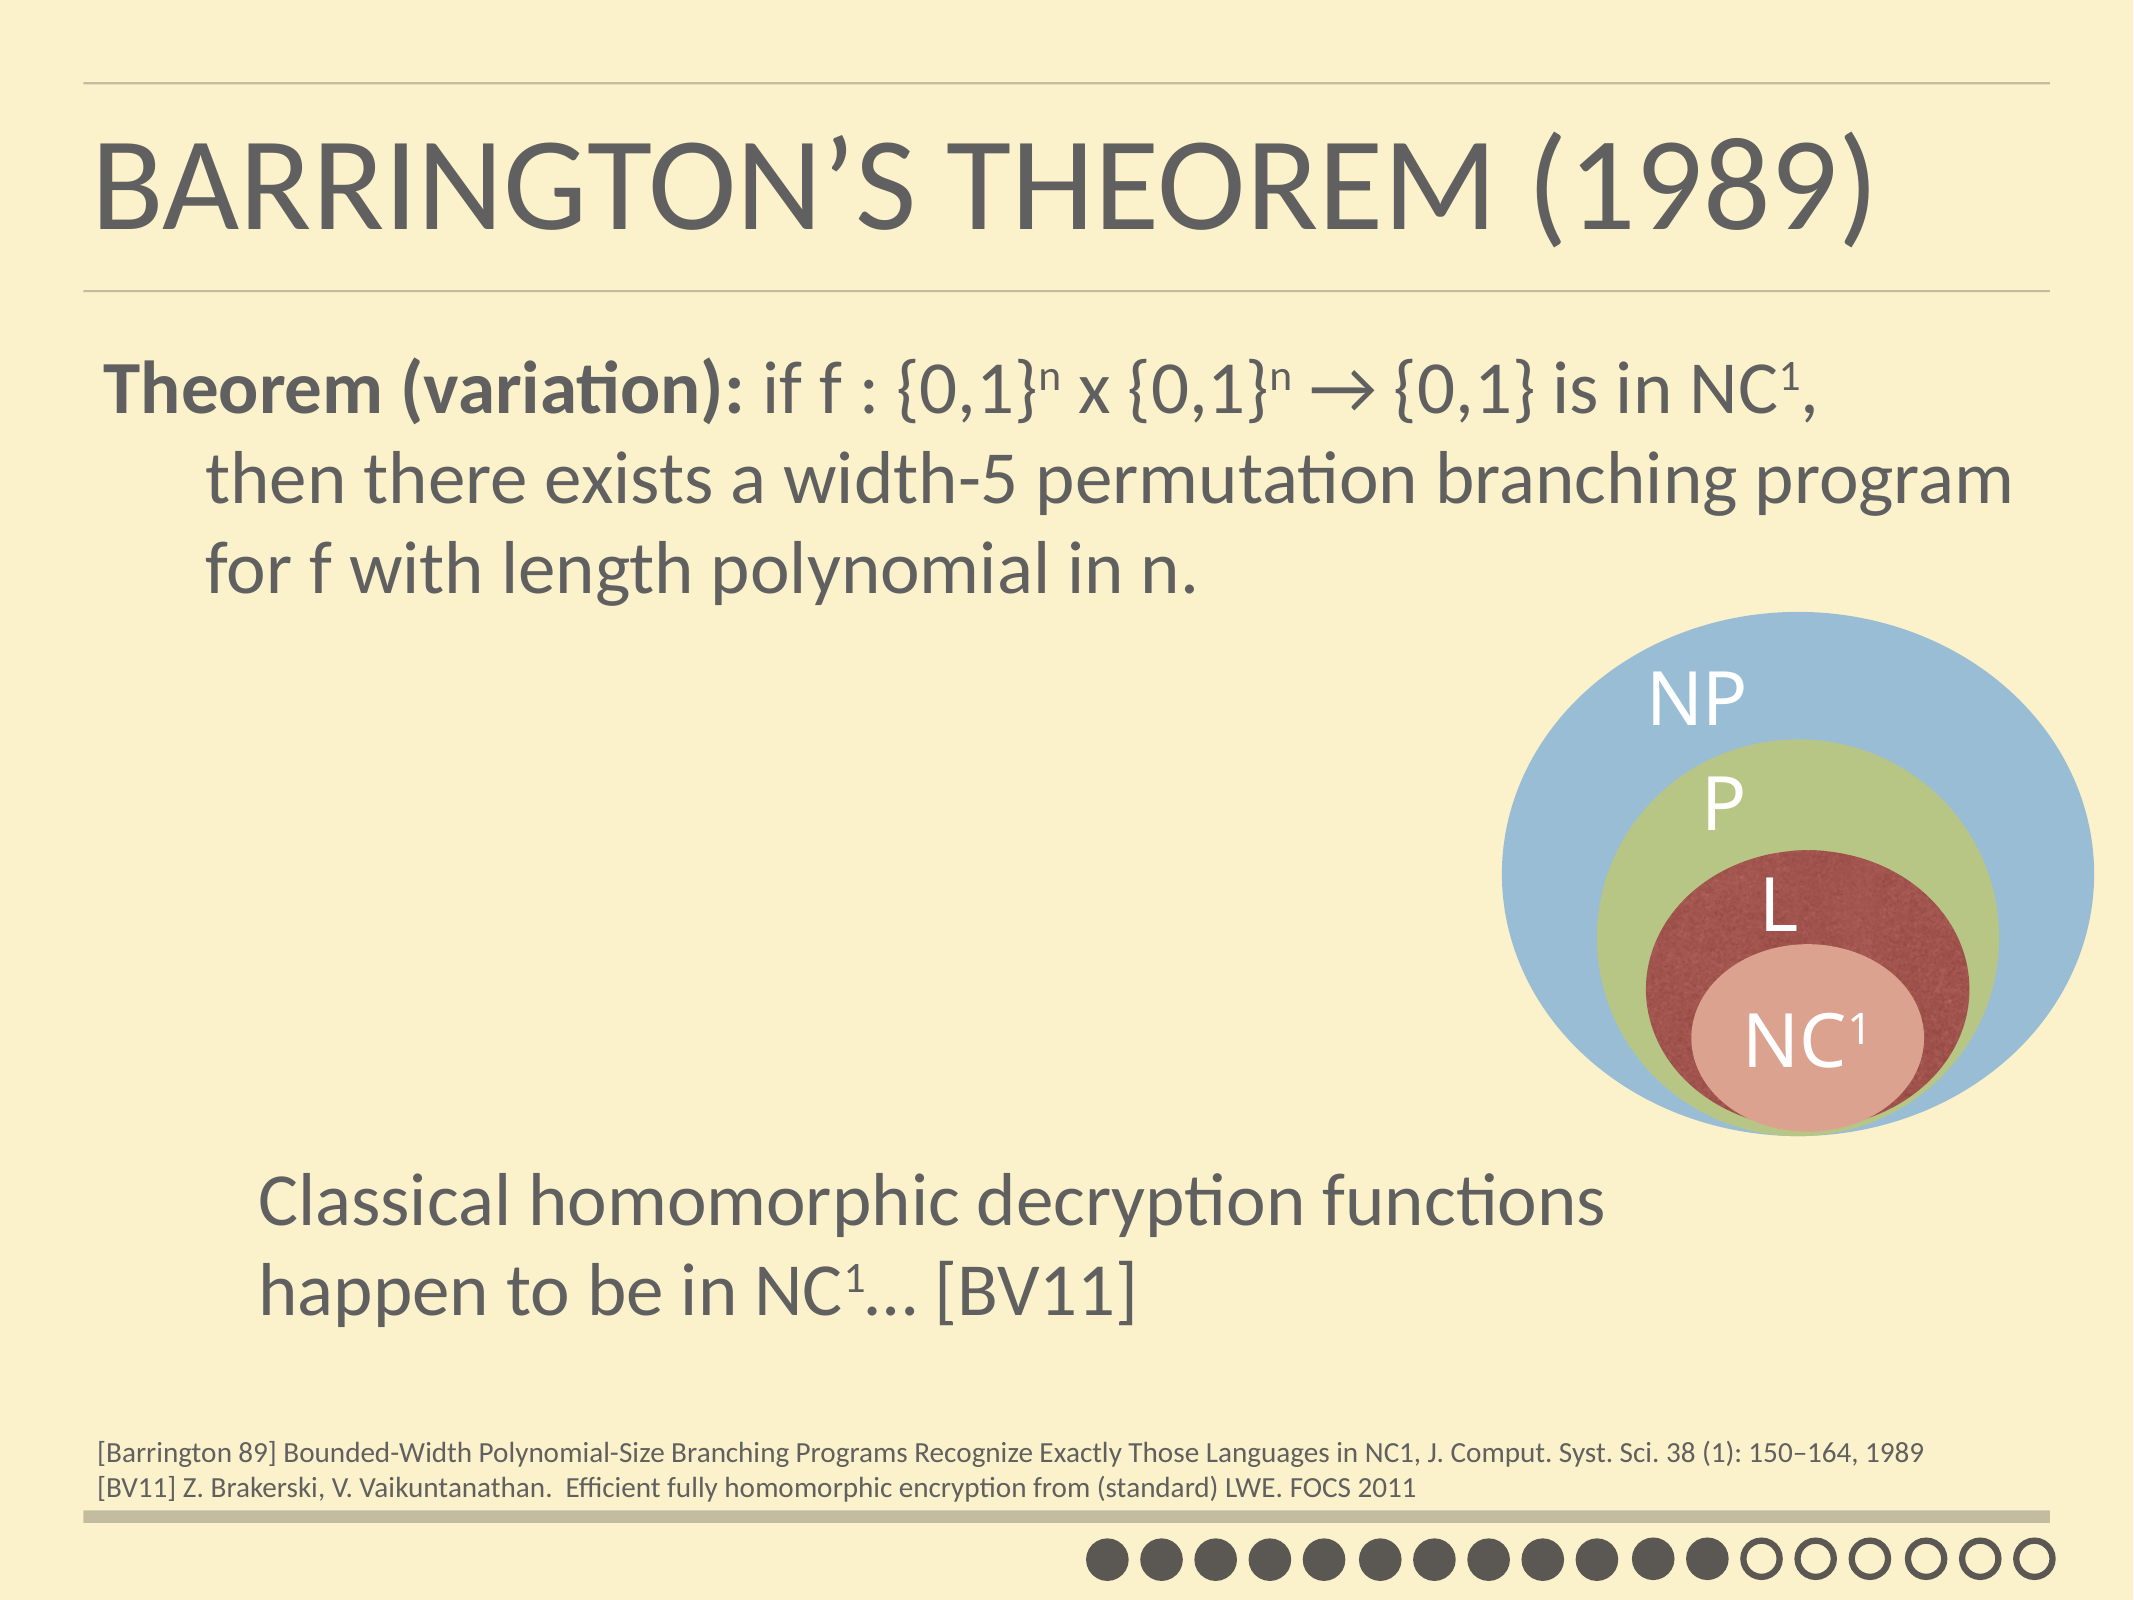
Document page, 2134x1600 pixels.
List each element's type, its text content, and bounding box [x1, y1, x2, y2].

title Barrington’s theorem (1989) [82, 80, 2051, 292]
text_box [1797, 1540, 1834, 1577]
text_box [1305, 1541, 1343, 1578]
text_box [2016, 1540, 2053, 1577]
text_box [1362, 1541, 1399, 1578]
text_box [1962, 1540, 1999, 1577]
text_box [1251, 1541, 1289, 1578]
text_box [1524, 1541, 1561, 1578]
text_box [1851, 1540, 1889, 1577]
text_box [1089, 1541, 1126, 1578]
text_box [1470, 1541, 1507, 1578]
text_box [1907, 1540, 1945, 1577]
text_box Theorem (variation): if f : {0,1}n x {0,1}n → {0,1} is in NC1, then there exists a width-5 permutation branching program for f with length polynomial in n. [95, 330, 2025, 618]
text_box Classical homomorphic decryption functions happen to be in NC1… [BV11] [249, 1142, 1616, 1339]
text_box [1578, 1541, 1616, 1578]
text_box [1416, 1541, 1453, 1578]
text_box [1143, 1541, 1180, 1578]
text_box [1635, 1540, 1672, 1577]
text_box [1197, 1541, 1234, 1578]
text_box [Barrington 89] Bounded-Width Polynomial-Size Branching Programs Recognize Exactly Those Languages in NC1, J. Comput. Syst. Sci. 38 (1): 150–164, 1989 [BV11] Z. Brakerski, V. Vaikuntanathan. Efficient fully homomorphic encryption from (standard) LWE. FOCS 2011 [88, 1425, 1935, 1512]
text_box [1689, 1540, 1726, 1577]
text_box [1501, 611, 2095, 1137]
text_box [1743, 1540, 1780, 1577]
